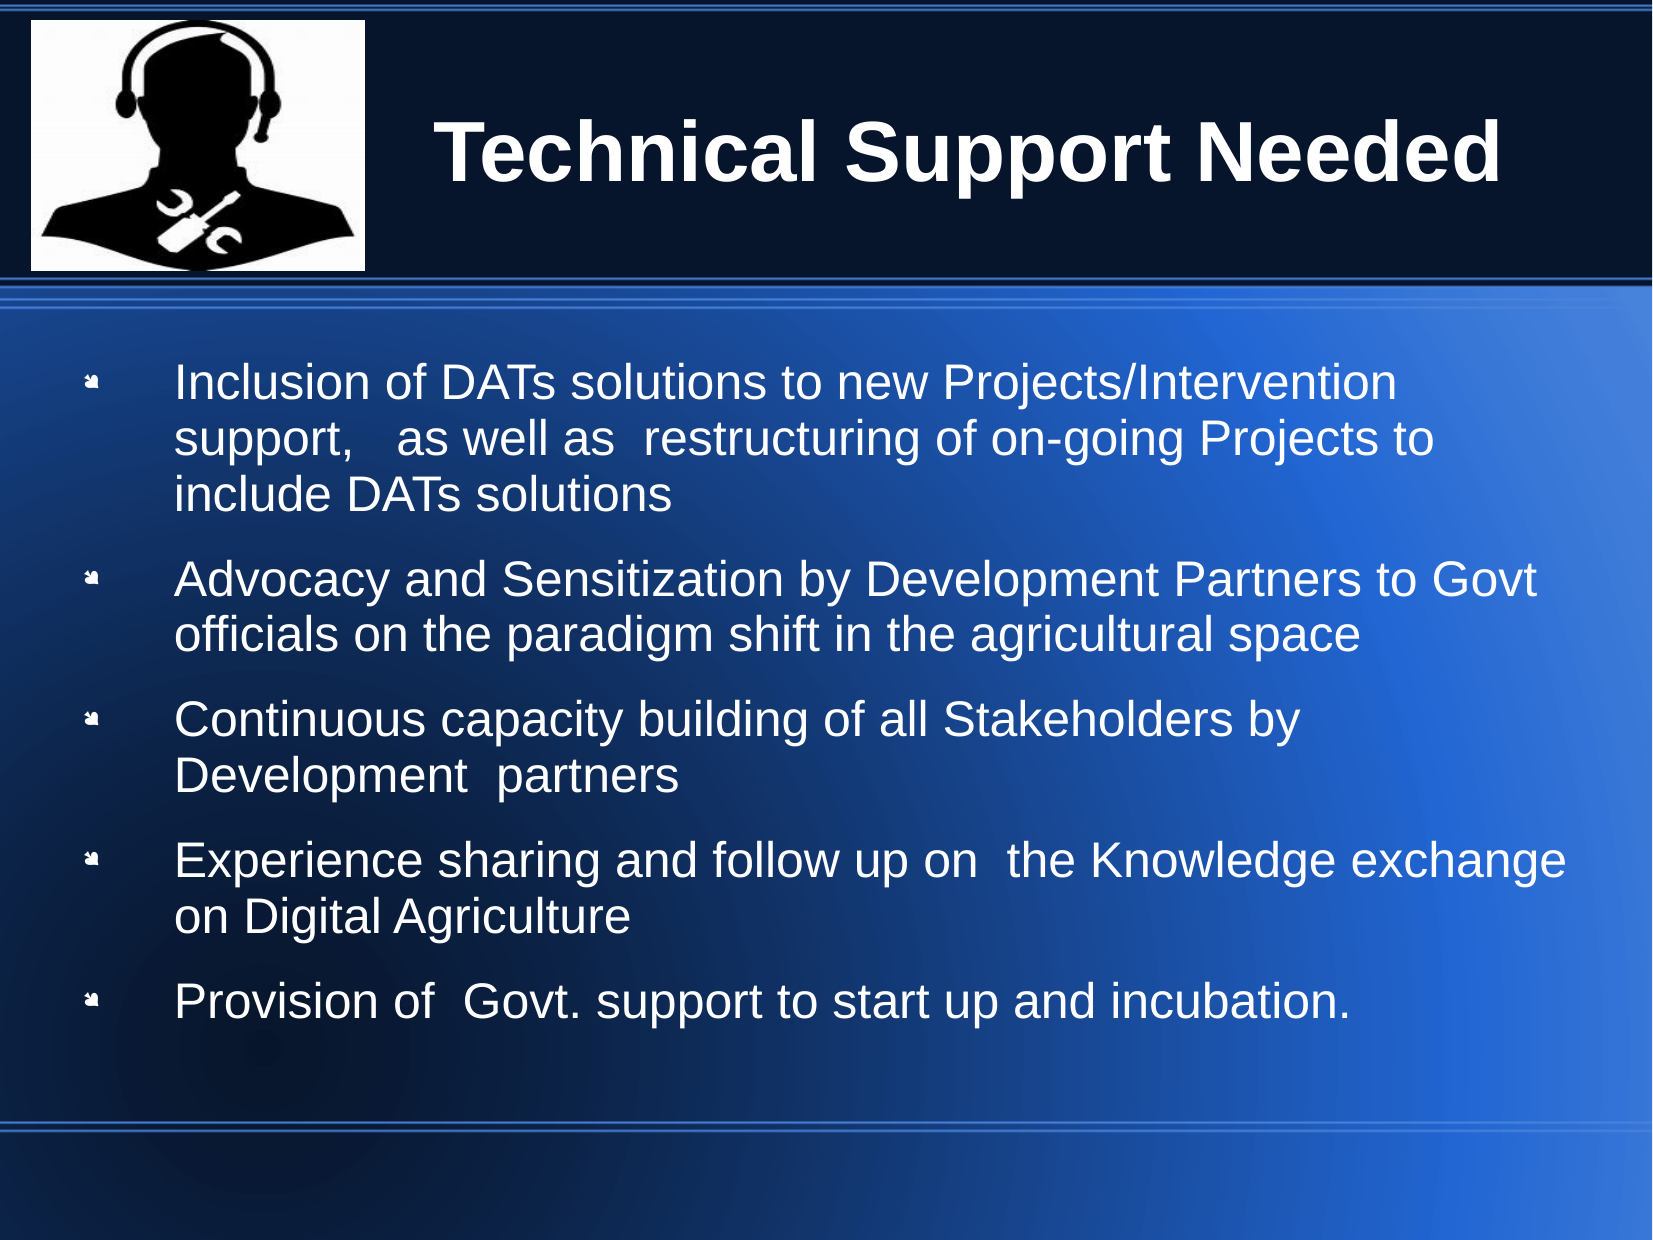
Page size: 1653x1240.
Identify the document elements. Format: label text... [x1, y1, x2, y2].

title Technical Support Needed [365, 48, 1572, 258]
list Inclusion of DATs solutions to new Projects/Intervention support, as well as restructuring of on-going Projects to include DATs solutions Advocacy and Sensitization by Development Partners to Govt officials on the paradigm shift in the agricultural space Continuous capacity building of all Stakeholders by Development partners Experience sharing and follow up on the Knowledge exchange on Digital Agriculture Provision of Govt. support to start up and incubation. [82, 354, 1572, 1160]
picture [0, 0, 1653, 1240]
